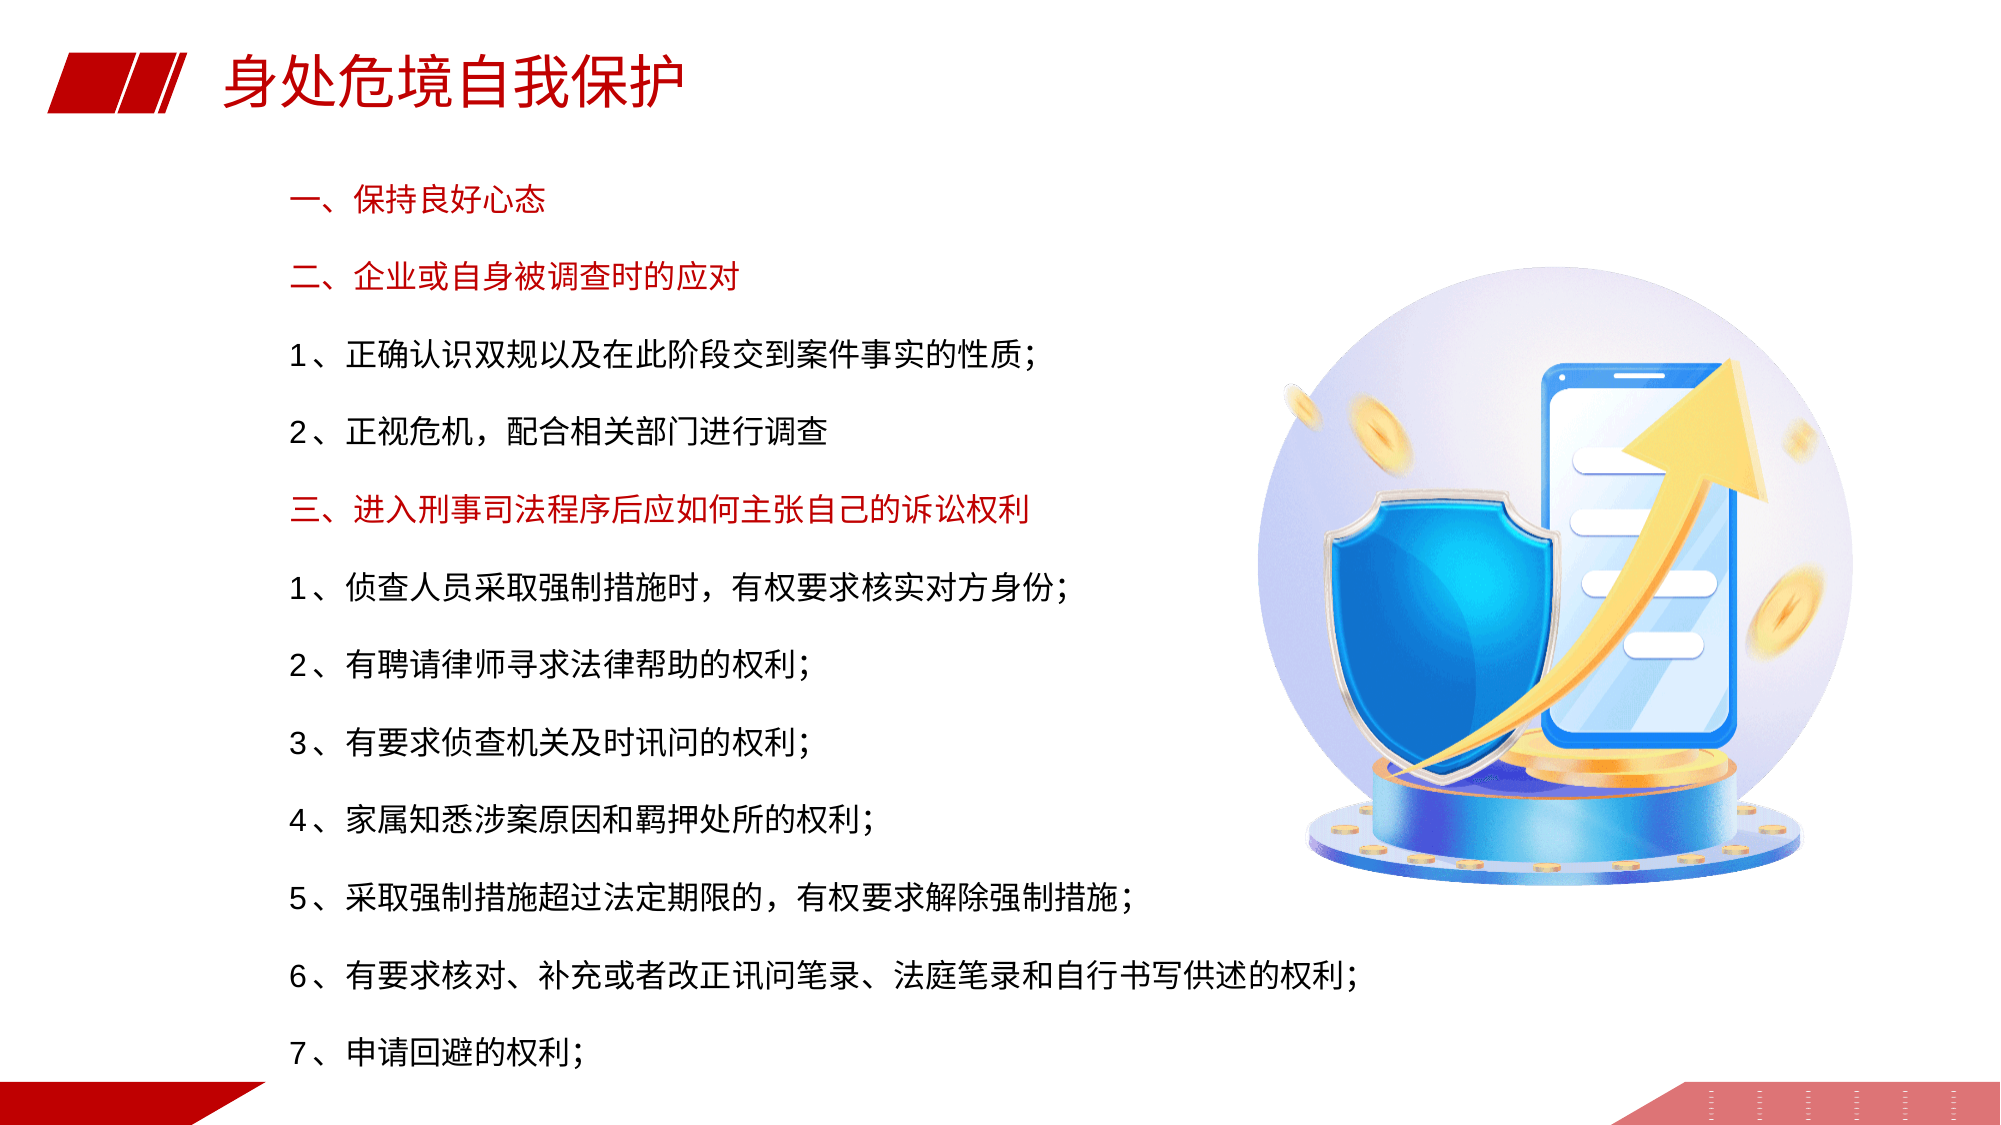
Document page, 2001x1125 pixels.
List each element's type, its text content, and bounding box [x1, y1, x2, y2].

picture [1202, 220, 1901, 919]
text_box 身处危境自我保护 [206, 51, 974, 118]
list 一、保持良好心态 二、企业或自身被调查时的应对 1、正确认识双规以及在此阶段交到案件事实的性质； 2、正视危机，配合相关部门进行调查 三、进入刑事司法程序后应如何主张自己的诉讼权利 1、侦查人员采取强制措施时，有权要求核实对方身份； 2、有聘请律师寻求法律帮助的权利； 3、有要求侦查机关及时讯问的权利； 4、家属知悉涉案原因和羁押处所的权利； 5、采取强制措施超过法定期限的，有权要求解除强制措施； 6、有要求核对、补充或者改正讯问笔录、法庭笔录和自行书写供述的权利； 7、申请回避的权利； [274, 148, 1685, 1084]
